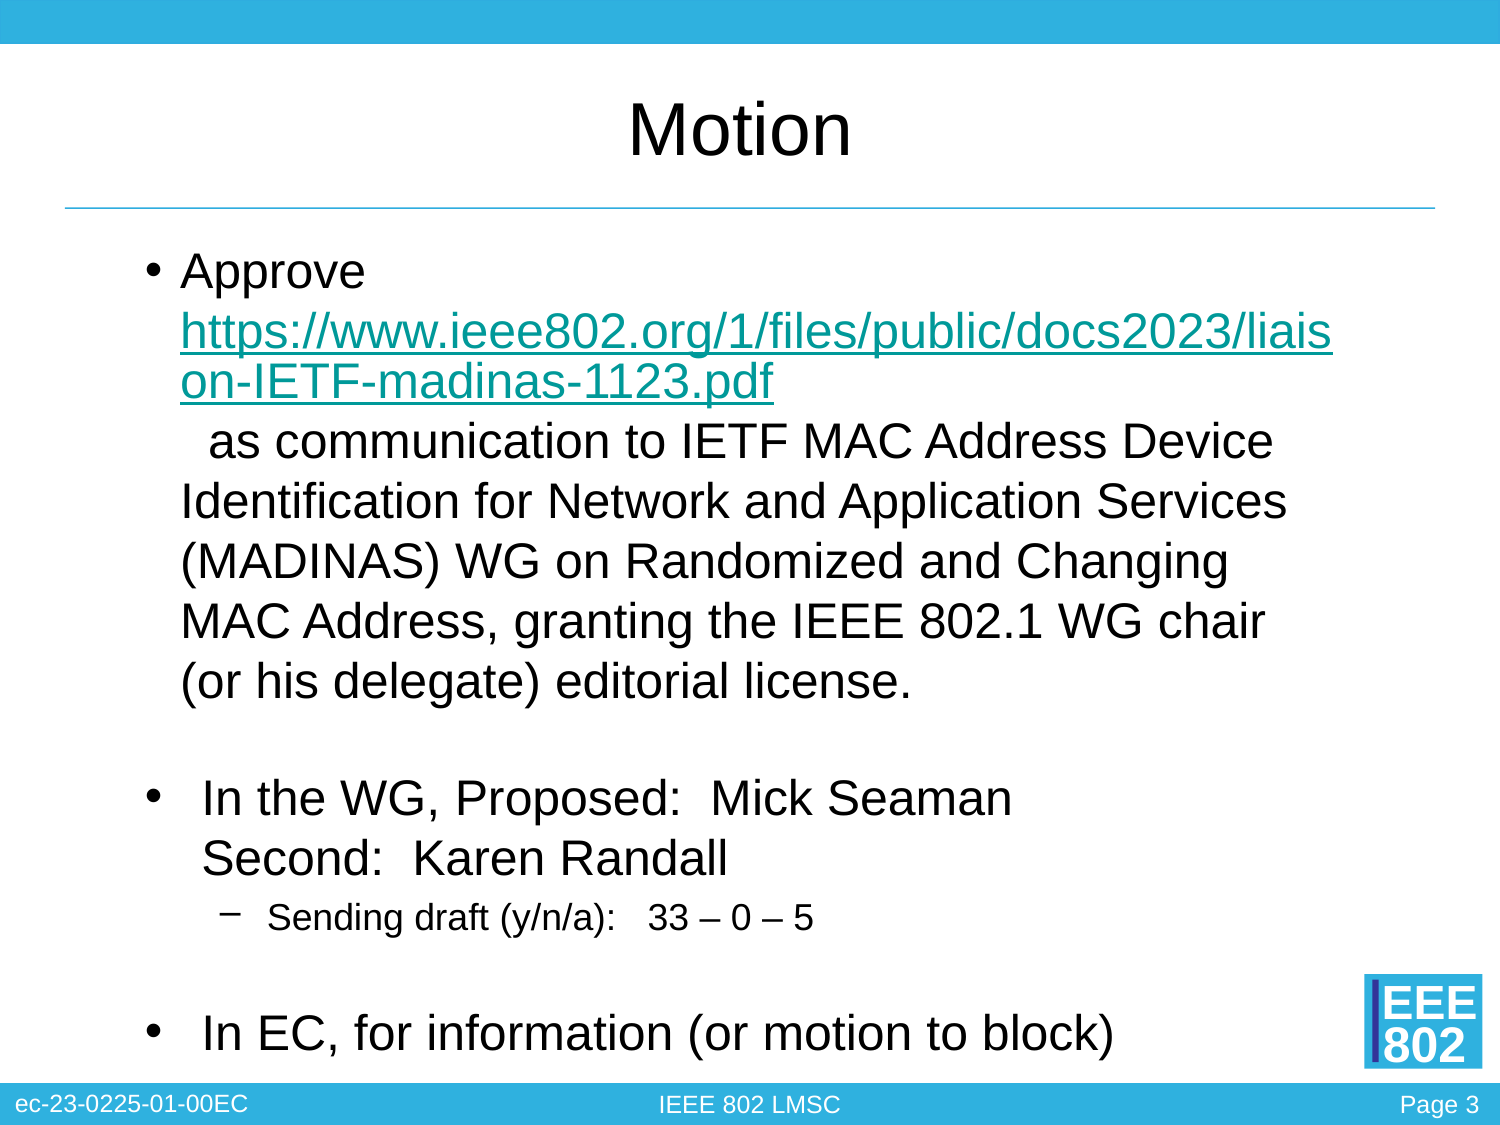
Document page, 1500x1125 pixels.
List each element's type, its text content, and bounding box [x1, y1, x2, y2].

list Approve https://www.ieee802.org/1/files/public/docs2023/liaison-IETF-madinas-1123.pdf as communication to IETF MAC Address Device Identification for Network and Application Services (MADINAS) WG on Randomized and Changing MAC Address, granting the IEEE 802.1 WG chair (or his delegate) editorial license. In the WG, Proposed: Mick Seaman Second: Karen Randall Sending draft (y/n/a): 33 – 0 – 5 In EC, for information (or motion to block) [129, 231, 1352, 845]
title Motion [234, 76, 1247, 175]
